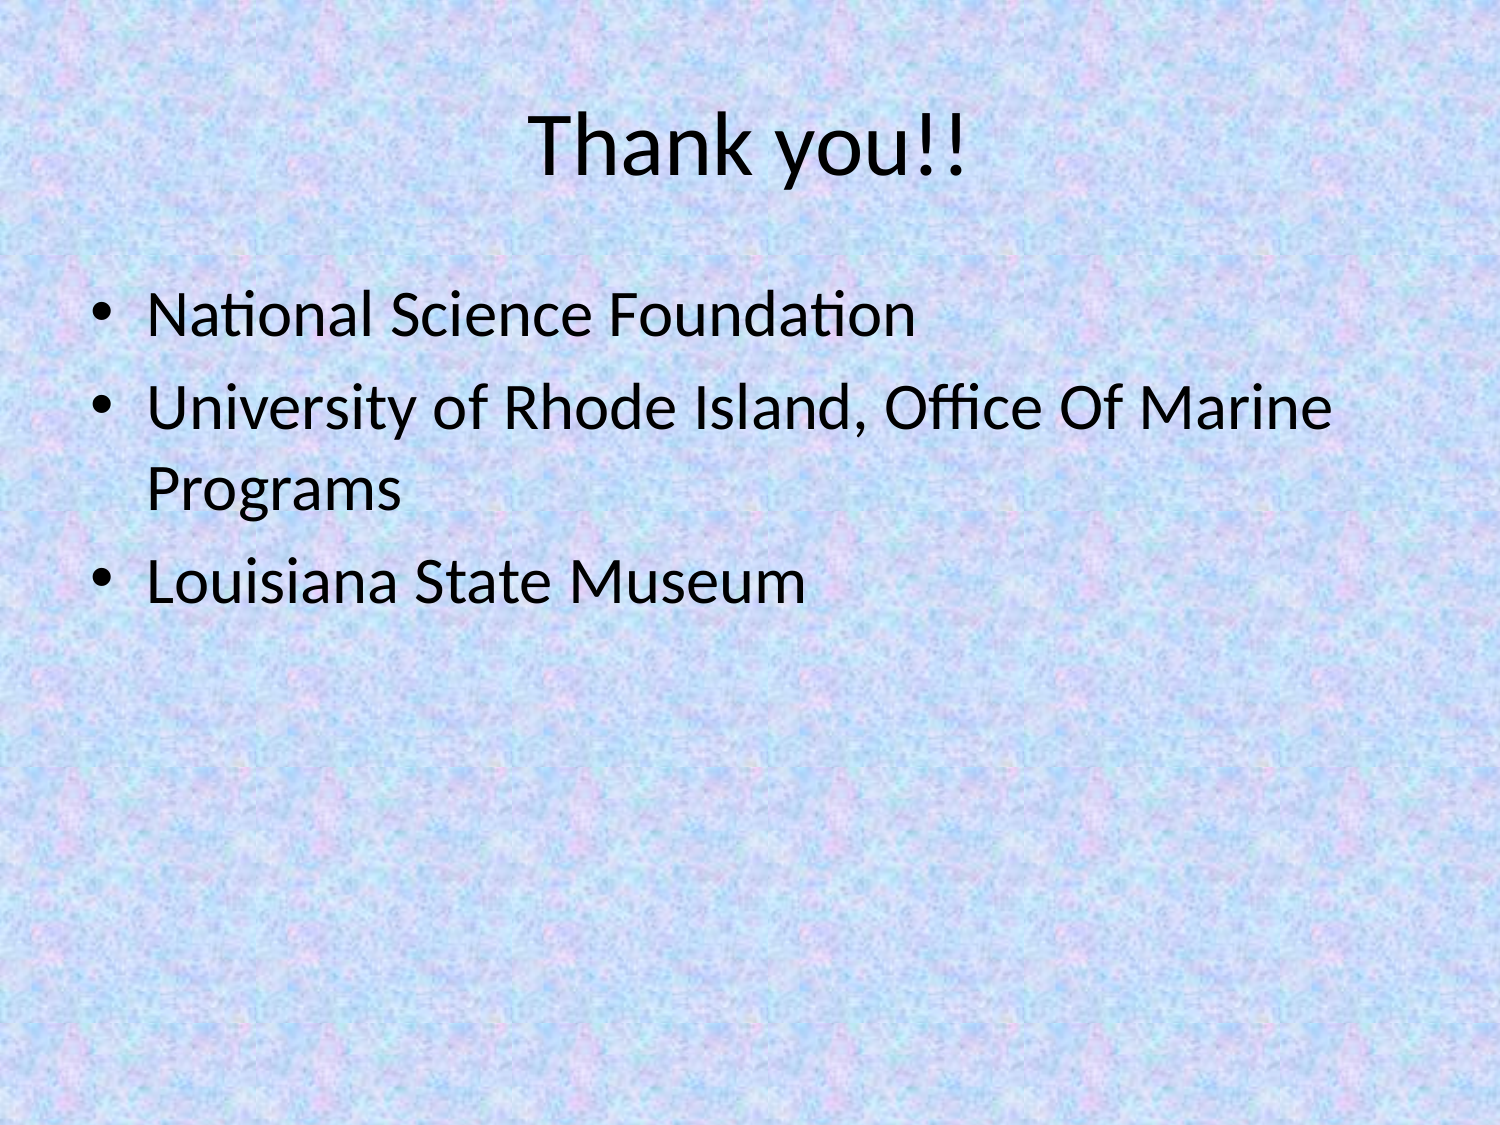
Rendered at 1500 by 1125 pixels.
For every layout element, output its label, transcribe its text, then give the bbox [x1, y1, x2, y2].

title Thank you!! [75, 45, 1425, 233]
picture [0, 0, 1500, 1125]
list National Science Foundation University of Rhode Island, Office Of Marine Programs Louisiana State Museum [75, 262, 1425, 1005]
